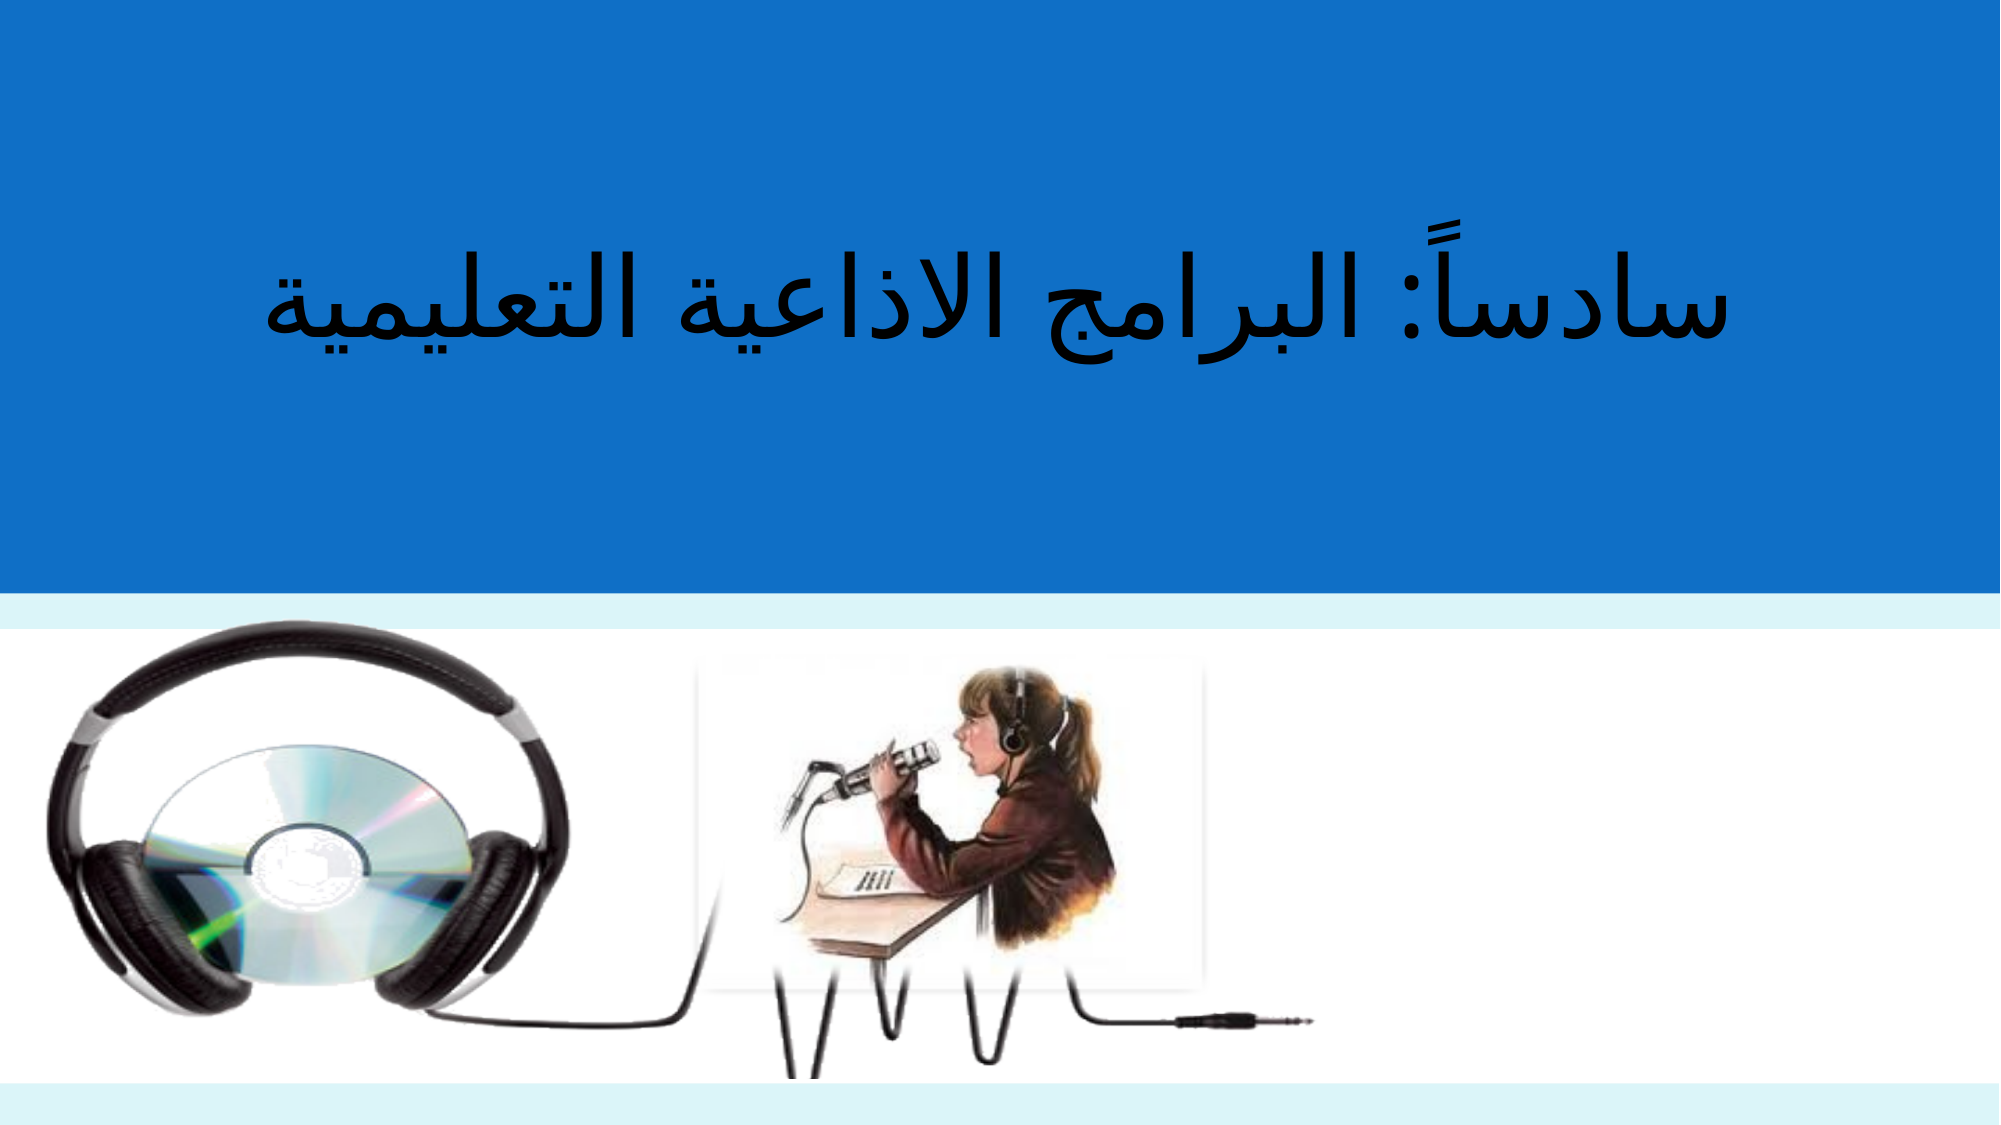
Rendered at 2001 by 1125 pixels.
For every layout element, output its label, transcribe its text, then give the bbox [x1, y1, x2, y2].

picture [0, 515, 1320, 1079]
title سادساً: البرامج الاذاعية التعليمية [173, 0, 1824, 585]
